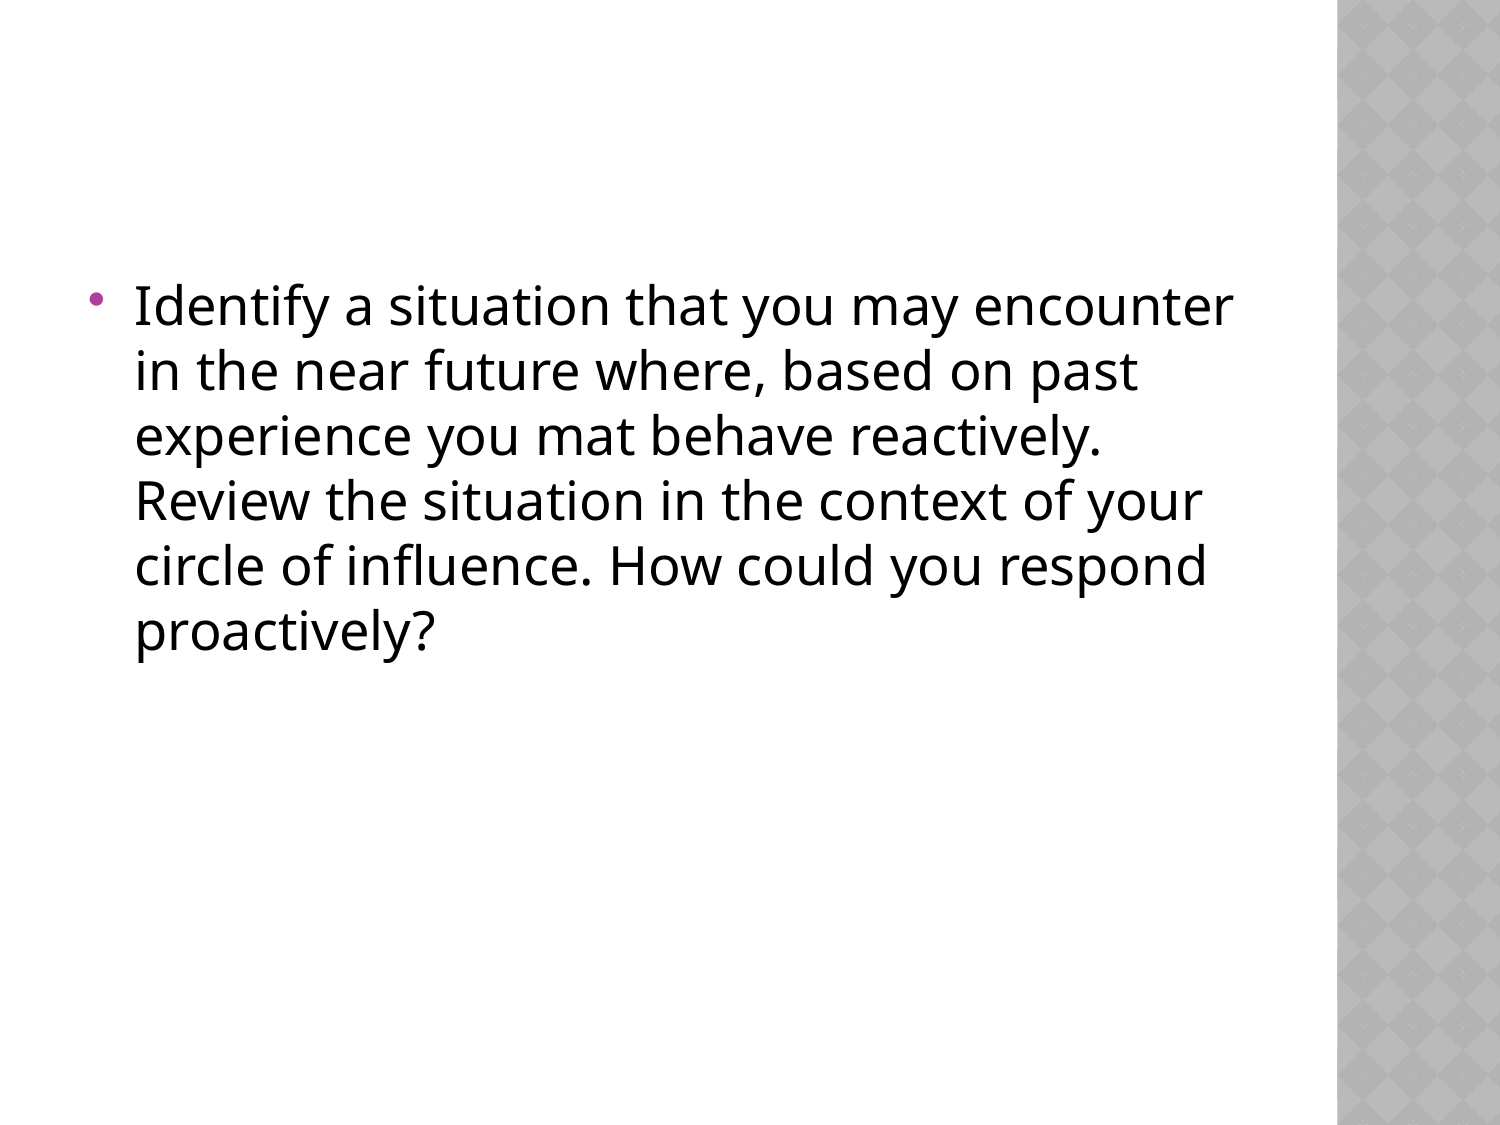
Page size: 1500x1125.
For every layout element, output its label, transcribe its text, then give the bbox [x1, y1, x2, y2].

list Identify a situation that you may encounter in the near future where, based on past experience you mat behave reactively. Review the situation in the context of your circle of influence. How could you respond proactively? [75, 264, 1263, 1059]
